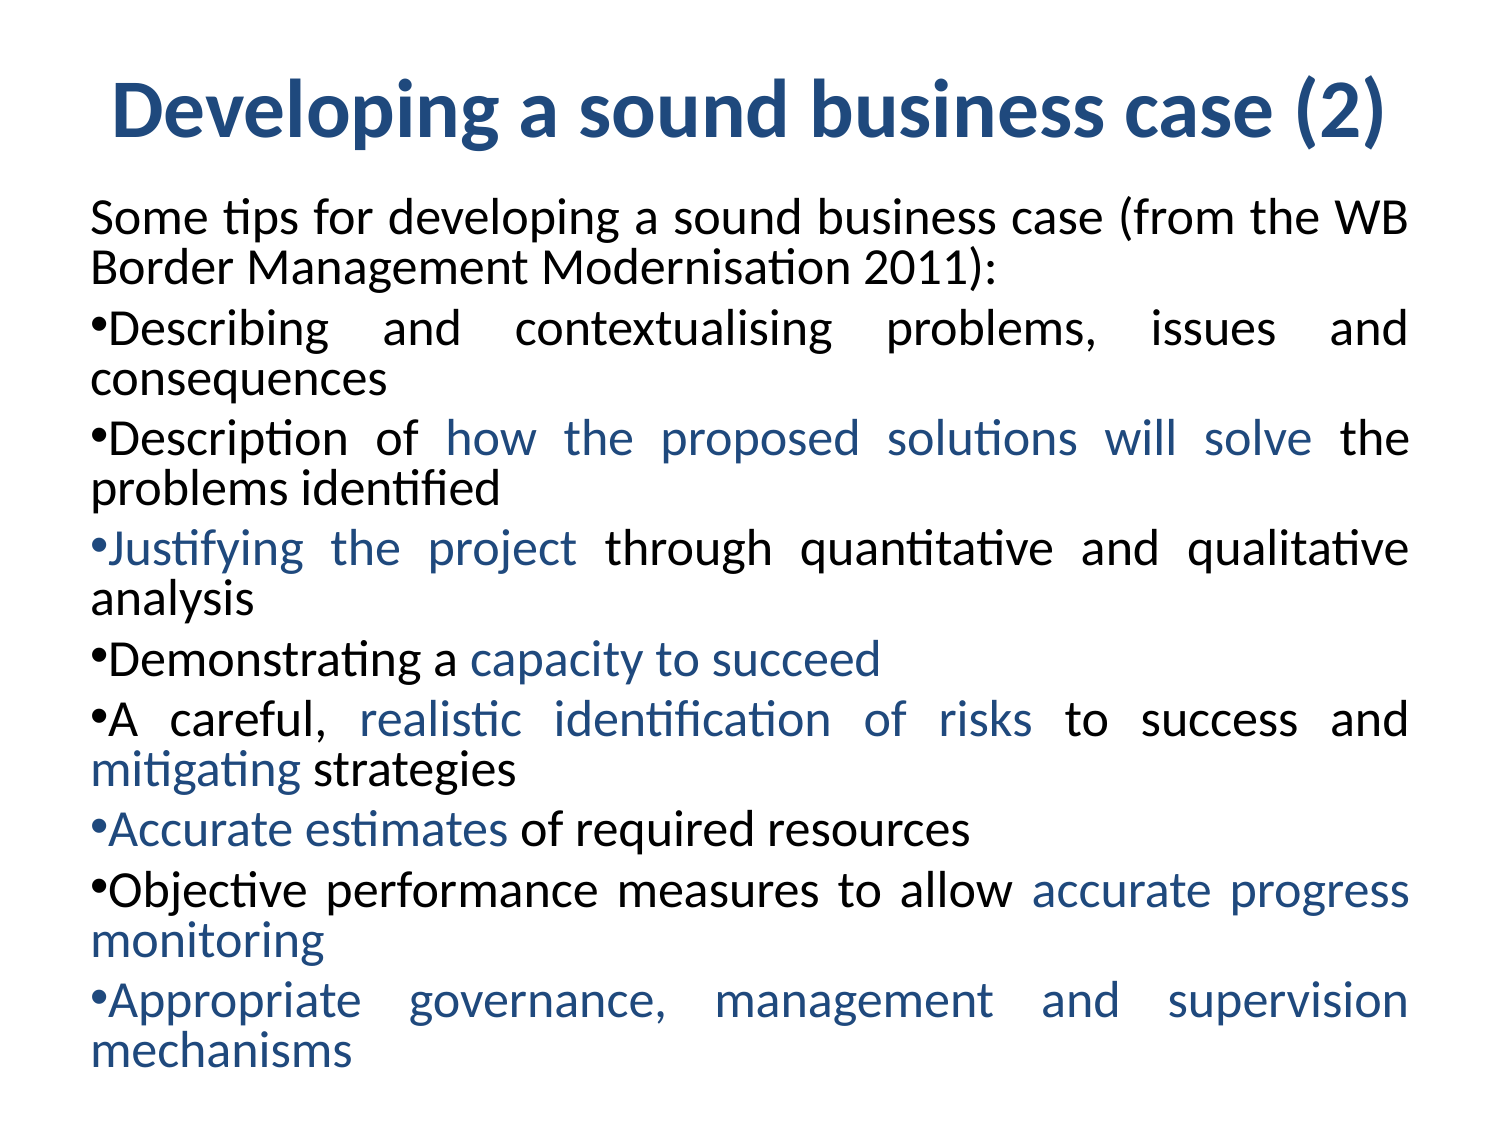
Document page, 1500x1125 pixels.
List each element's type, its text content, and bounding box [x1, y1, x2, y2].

list Some tips for developing a sound business case (from the WB Border Management Modernisation 2011): Describing and contextualising problems, issues and consequences Description of how the proposed solutions will solve the problems identified Justifying the project through quantitative and qualitative analysis Demonstrating a capacity to succeed A careful, realistic identification of risks to success and mitigating strategies Accurate estimates of required resources Objective performance measures to allow accurate progress monitoring Appropriate governance, management and supervision mechanisms [74, 187, 1426, 931]
title Developing a sound business case (2) [74, 44, 1426, 163]
